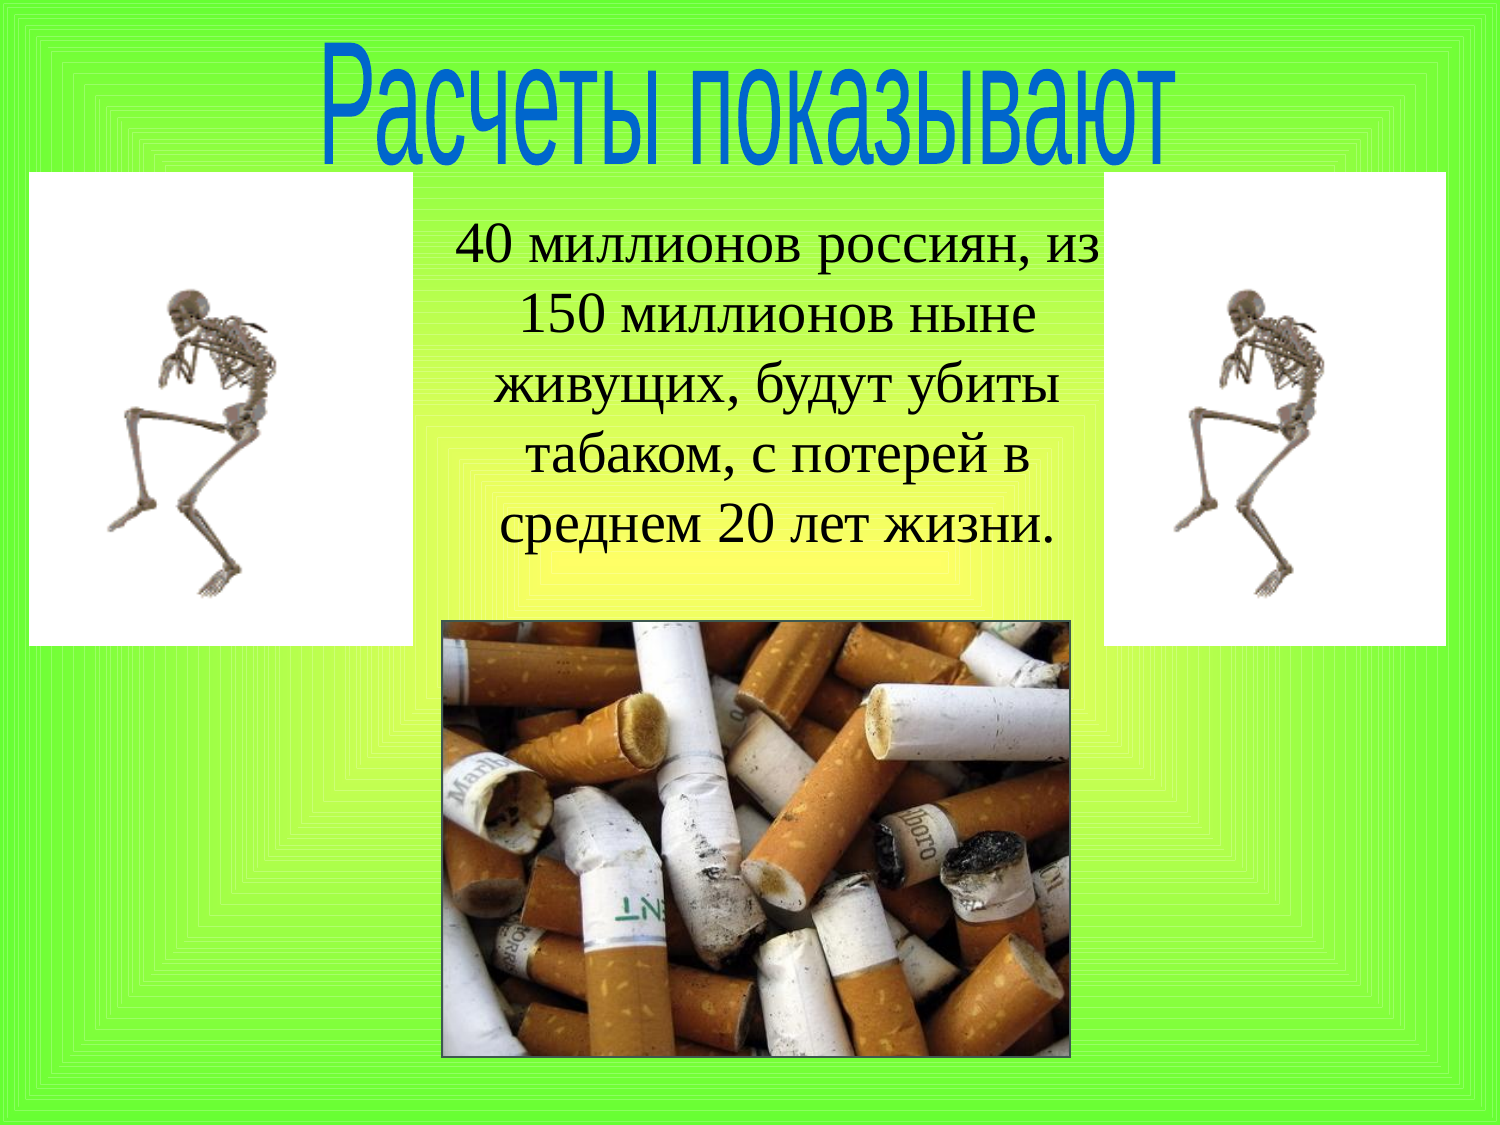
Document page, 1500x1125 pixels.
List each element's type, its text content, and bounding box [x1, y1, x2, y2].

picture [442, 621, 1070, 1057]
list 40 миллионов россиян, из 150 миллионов ныне живущих, будут убиты табаком, с потерей в среднем 20 лет жизни. [418, 196, 1099, 610]
picture [1104, 172, 1446, 646]
picture [29, 172, 413, 646]
